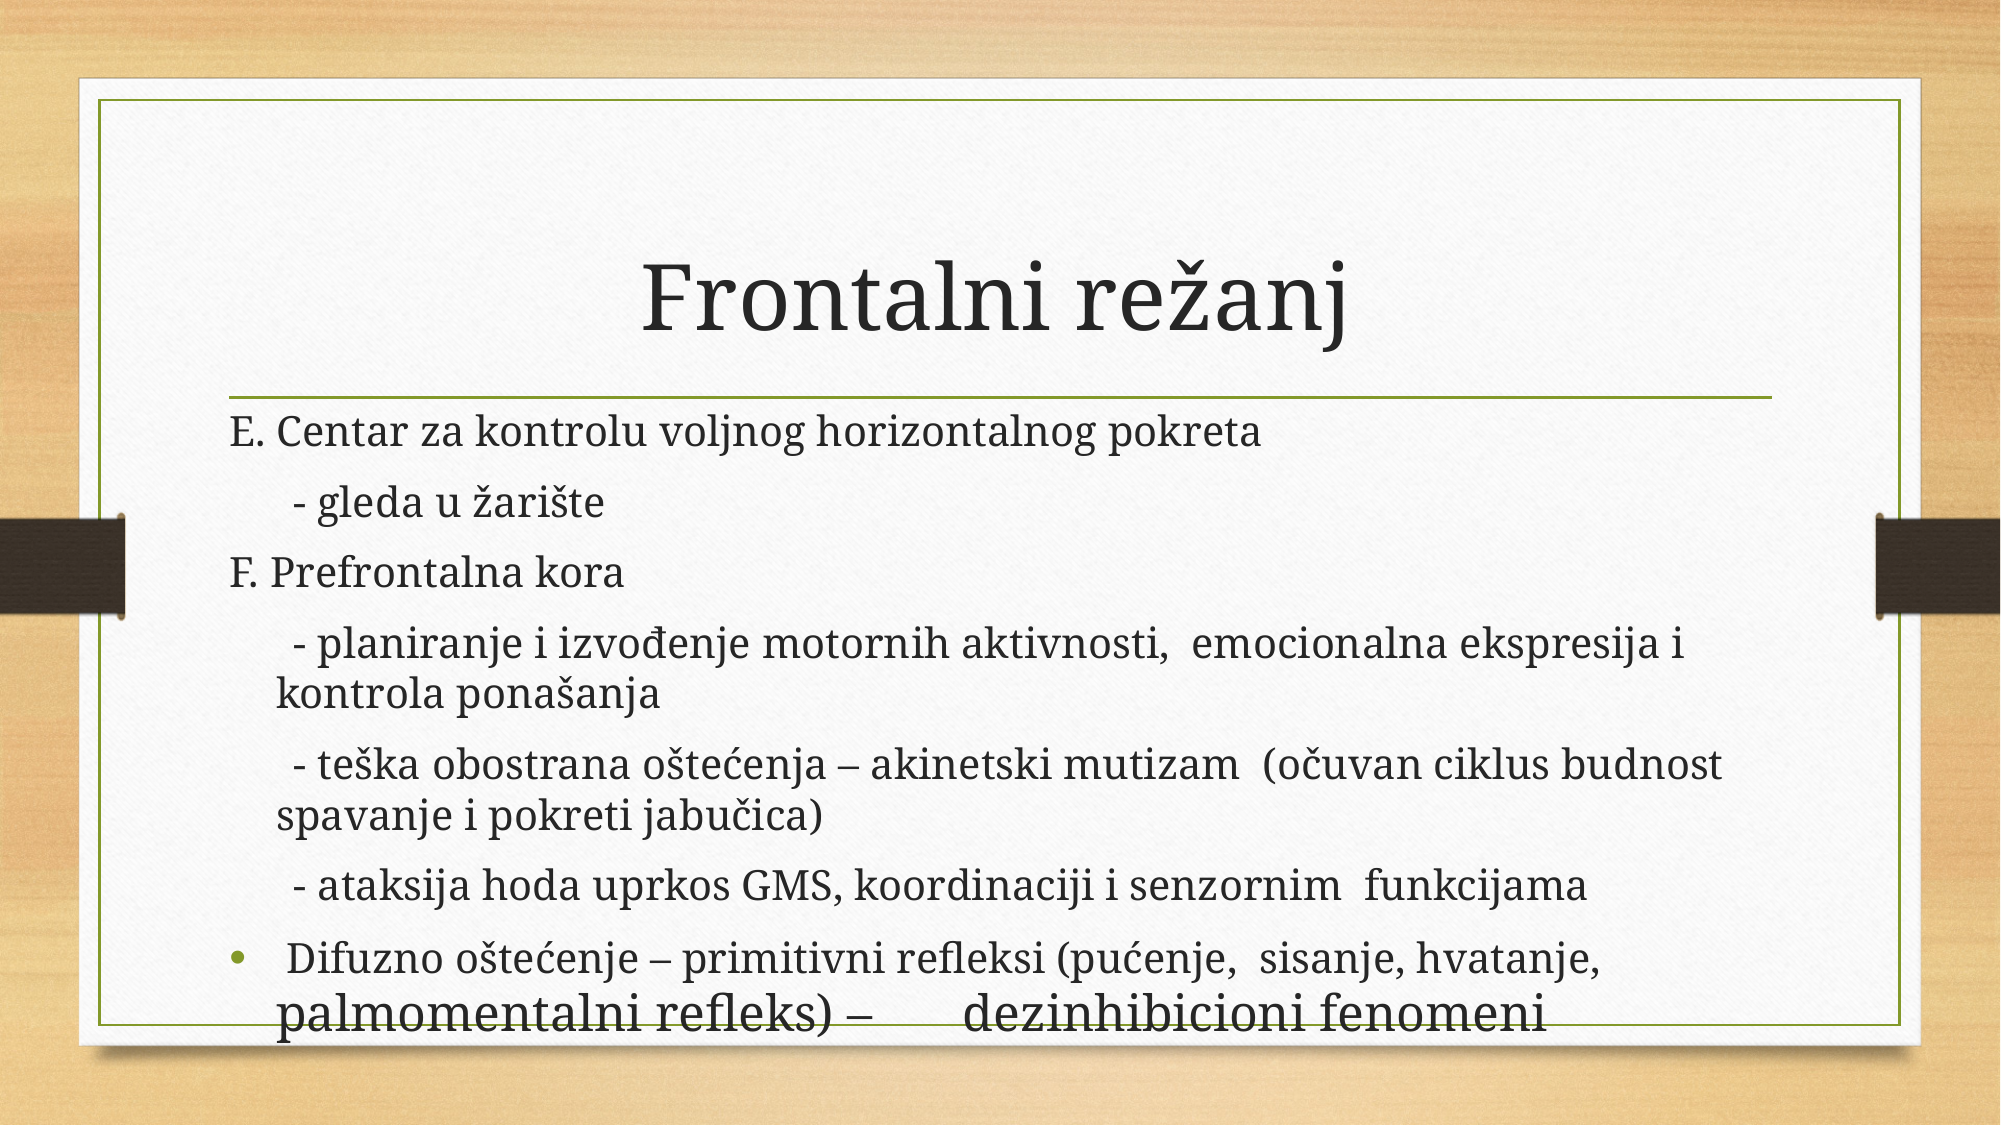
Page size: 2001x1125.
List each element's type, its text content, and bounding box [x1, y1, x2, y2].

list E. Centar za kontrolu voljnog horizontalnog pokreta - gleda u žarište F. Prefrontalna kora - planiranje i izvođenje motornih aktivnosti, emocionalna ekspresija i kontrola ponašanja - teška obostrana oštećenja – akinetski mutizam (očuvan ciklus budnost spavanje i pokreti jabučica) - ataksija hoda uprkos GMS, koordinaciji i senzornim funkcijama Difuzno oštećenje – primitivni refleksi (pućenje, sisanje, hvatanje, palmomentalni refleks) – dezinhibicioni fenomeni [214, 396, 1860, 1125]
picture [0, 0, 2001, 1125]
title Frontalni režanj [322, 218, 1673, 369]
